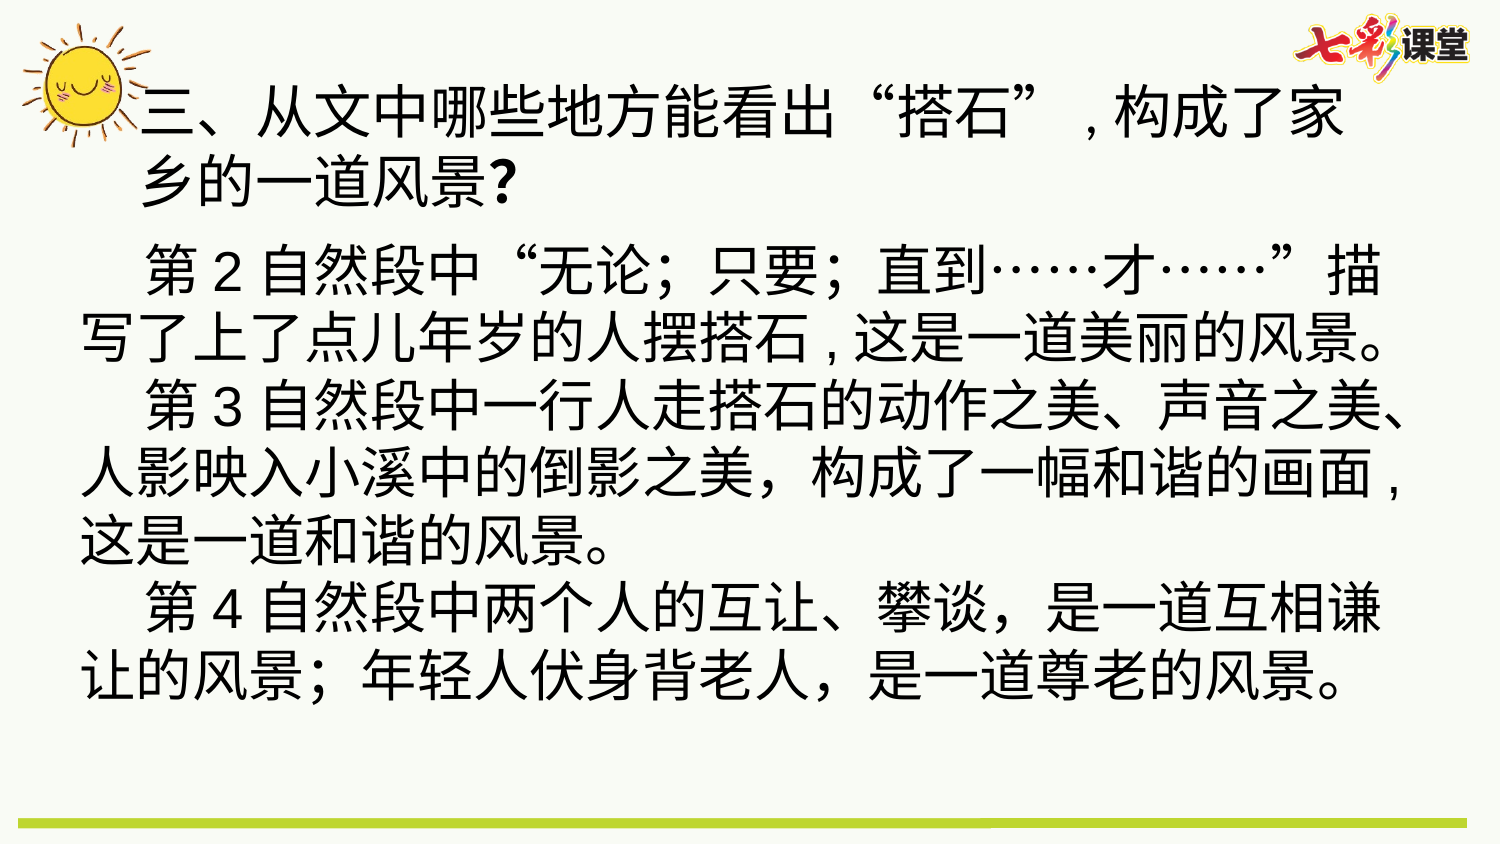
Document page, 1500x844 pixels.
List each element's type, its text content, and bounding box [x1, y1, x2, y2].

text_box 三、从文中哪些地方能看出“搭石”,构成了家乡的一道风景？ [123, 67, 1405, 223]
picture [0, 0, 173, 172]
text_box 第2自然段中“无论；只要；直到……才……”描写了上了点儿年岁的人摆搭石,这是一道美丽的风景。 第3自然段中一行人走搭石的动作之美、声音之美、人影映入小溪中的倒影之美，构成了一幅和谐的画面,这是一道和谐的风景。 第4自然段中两个人的互让、攀谈，是一道互相谦让的风景；年轻人伏身背老人，是一道尊老的风景。 [64, 227, 1436, 715]
picture [18, 771, 1467, 844]
picture [1291, 9, 1472, 87]
